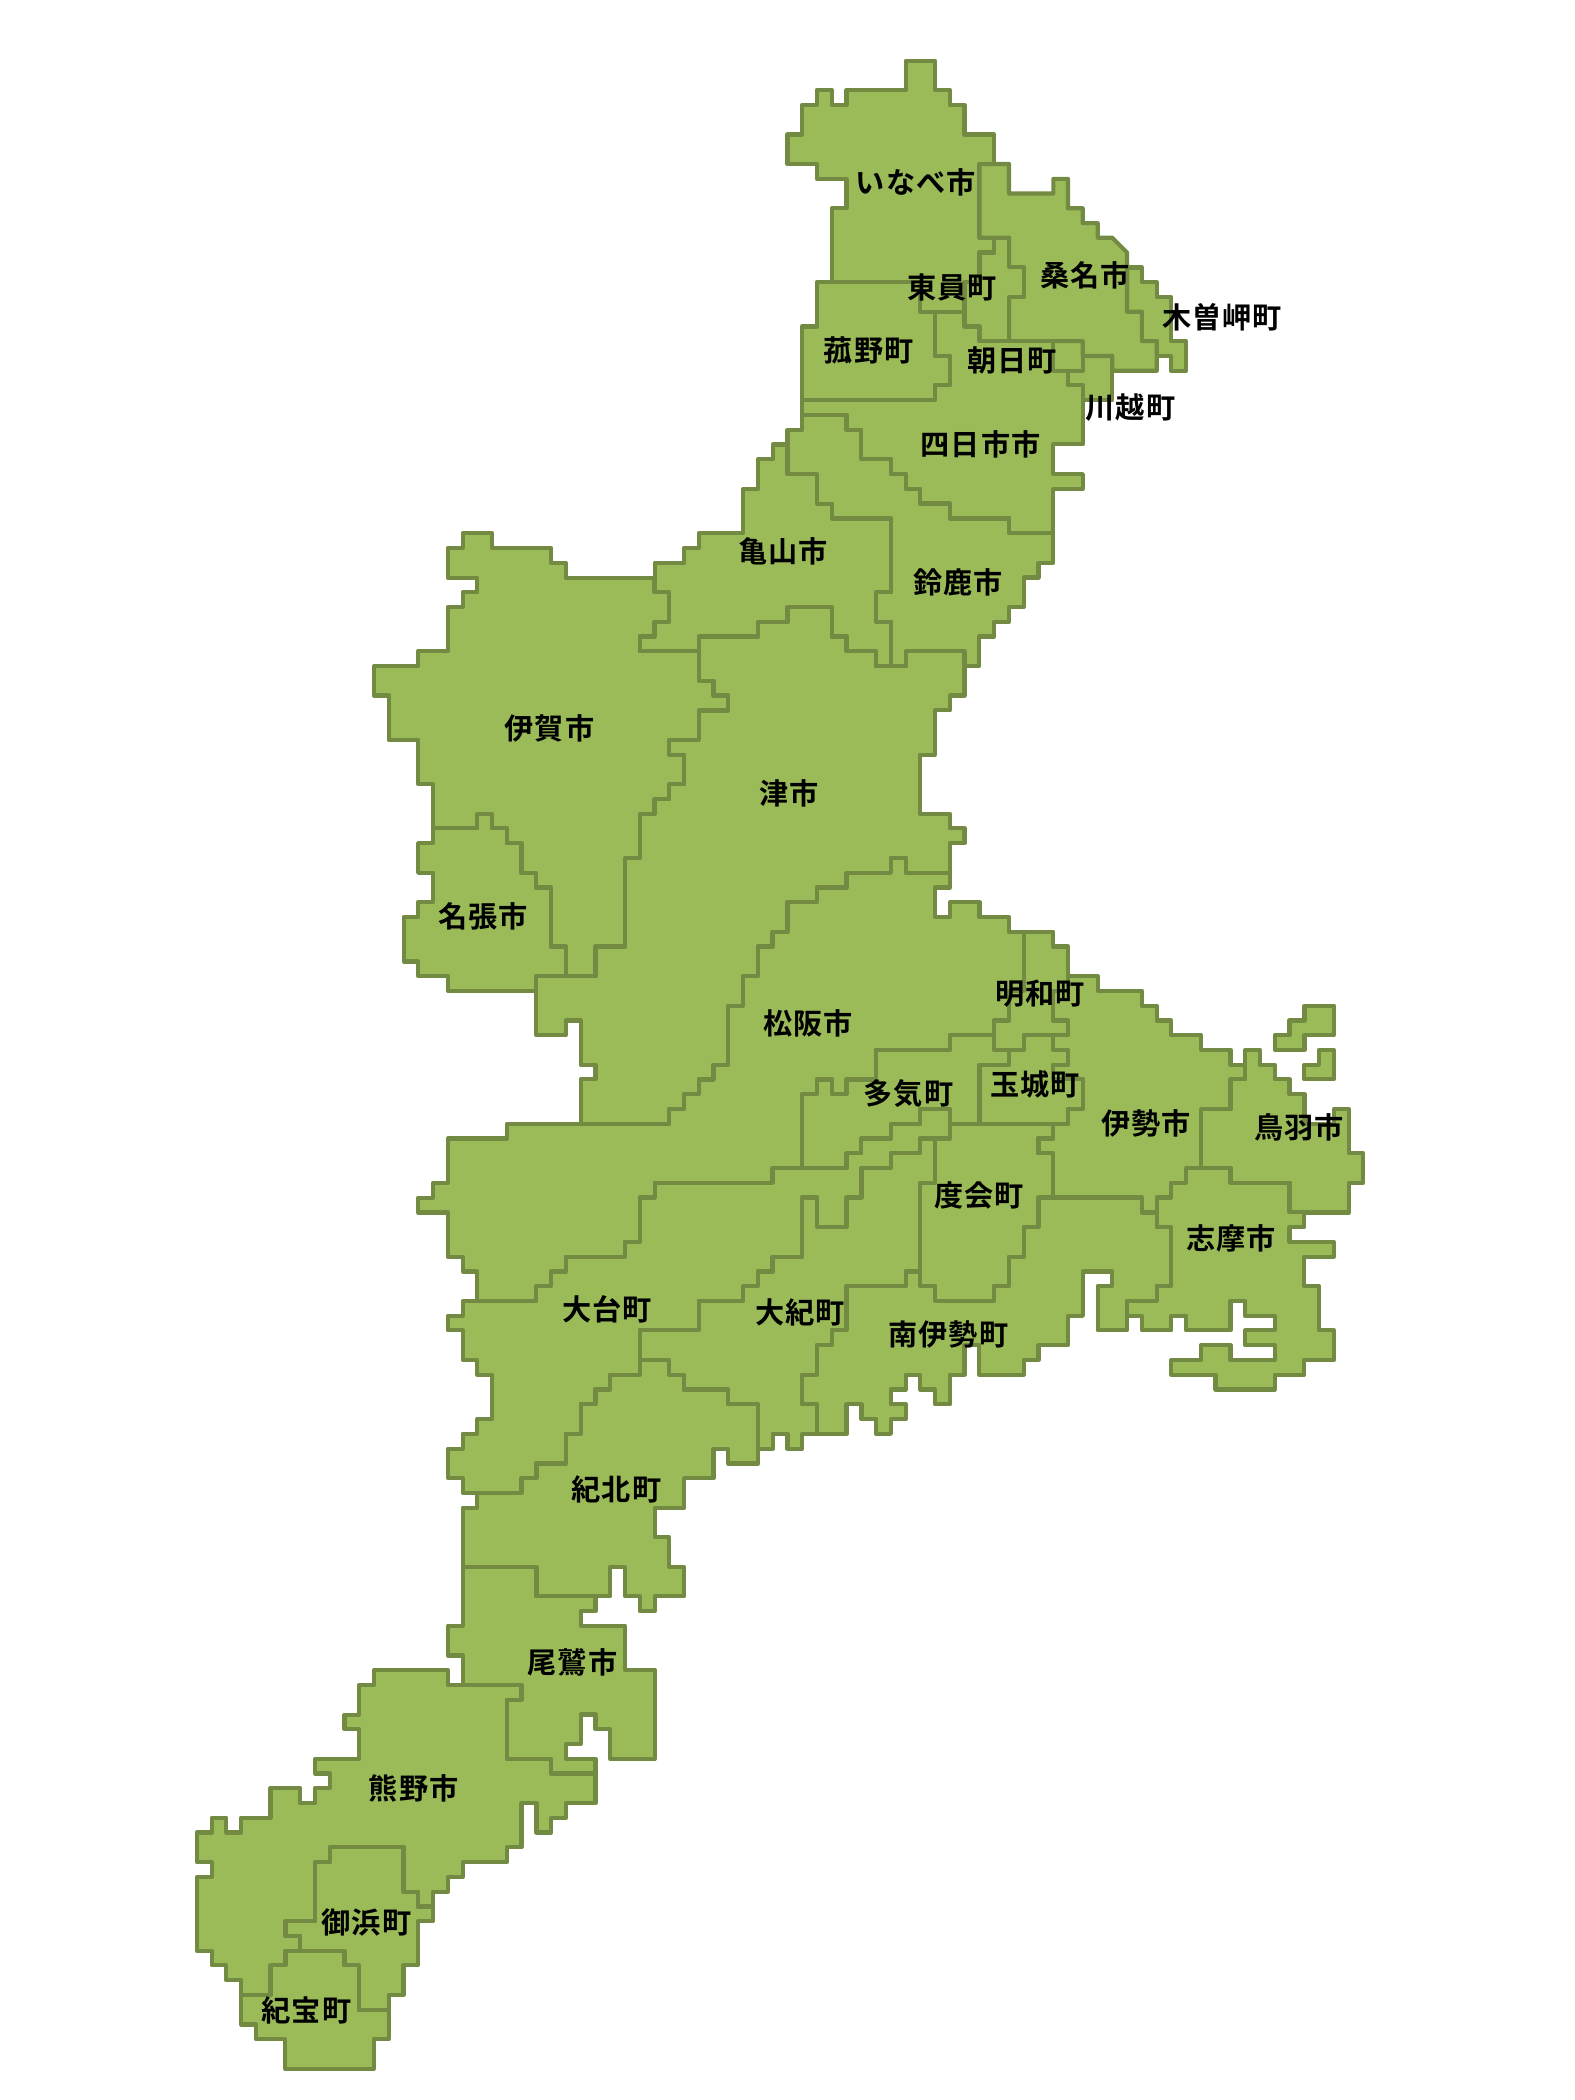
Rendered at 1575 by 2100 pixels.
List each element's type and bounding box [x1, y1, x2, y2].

text_box [196, 60, 1364, 2069]
